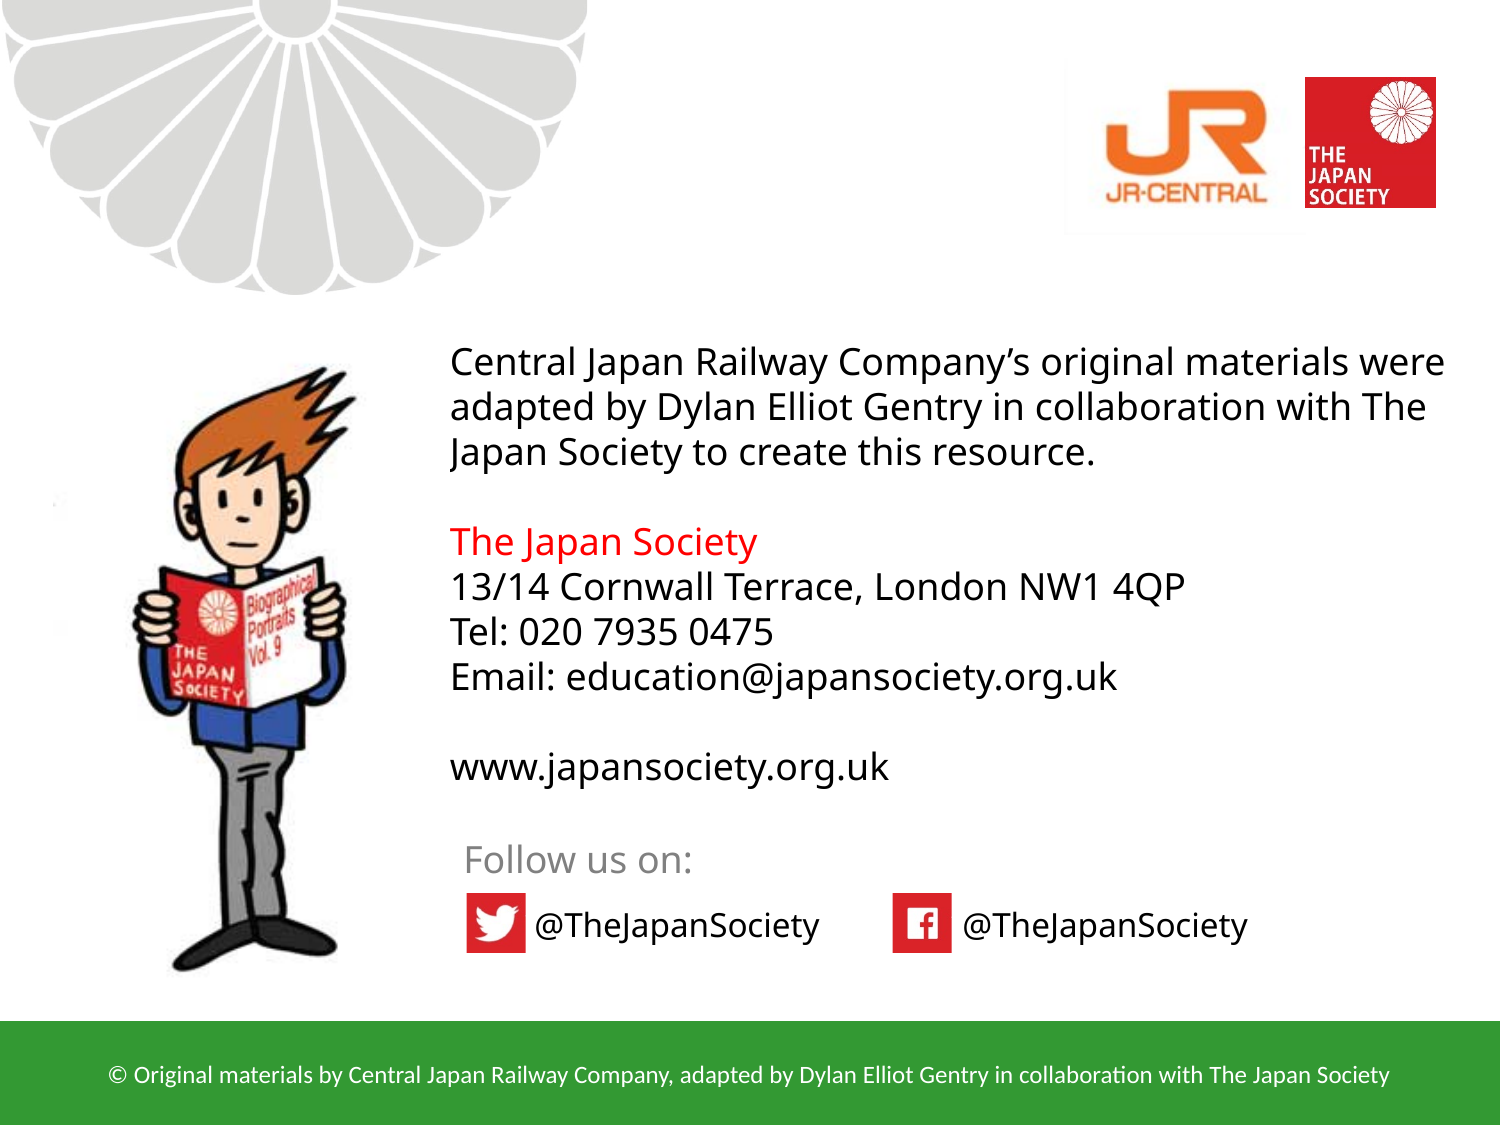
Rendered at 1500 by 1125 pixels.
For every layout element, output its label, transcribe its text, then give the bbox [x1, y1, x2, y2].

picture [1064, 57, 1436, 235]
text_box Central Japan Railway Company’s original materials were adapted by Dylan Elliot Gentry in collaboration with The Japan Society to create this resource. The Japan Society 13/14 Cornwall Terrace, London NW1 4QP Tel: 020 7935 0475 Email: education@japansociety.org.uk www.japansociety.org.uk [455, 338, 1454, 789]
text_box © Original materials by Central Japan Railway Company, adapted by Dylan Elliot Gentry in collaboration with The Japan Society [18, 1041, 1481, 1106]
picture [2, 0, 588, 990]
text_box [0, 1021, 1500, 1125]
text_box @TheJapanSociety [957, 904, 984, 945]
text_box Follow us on: [463, 836, 982, 882]
picture [892, 892, 952, 953]
text_box @TheJapanSociety [984, 904, 1412, 945]
text_box @TheJapanSociety [534, 904, 887, 945]
picture [466, 892, 526, 953]
